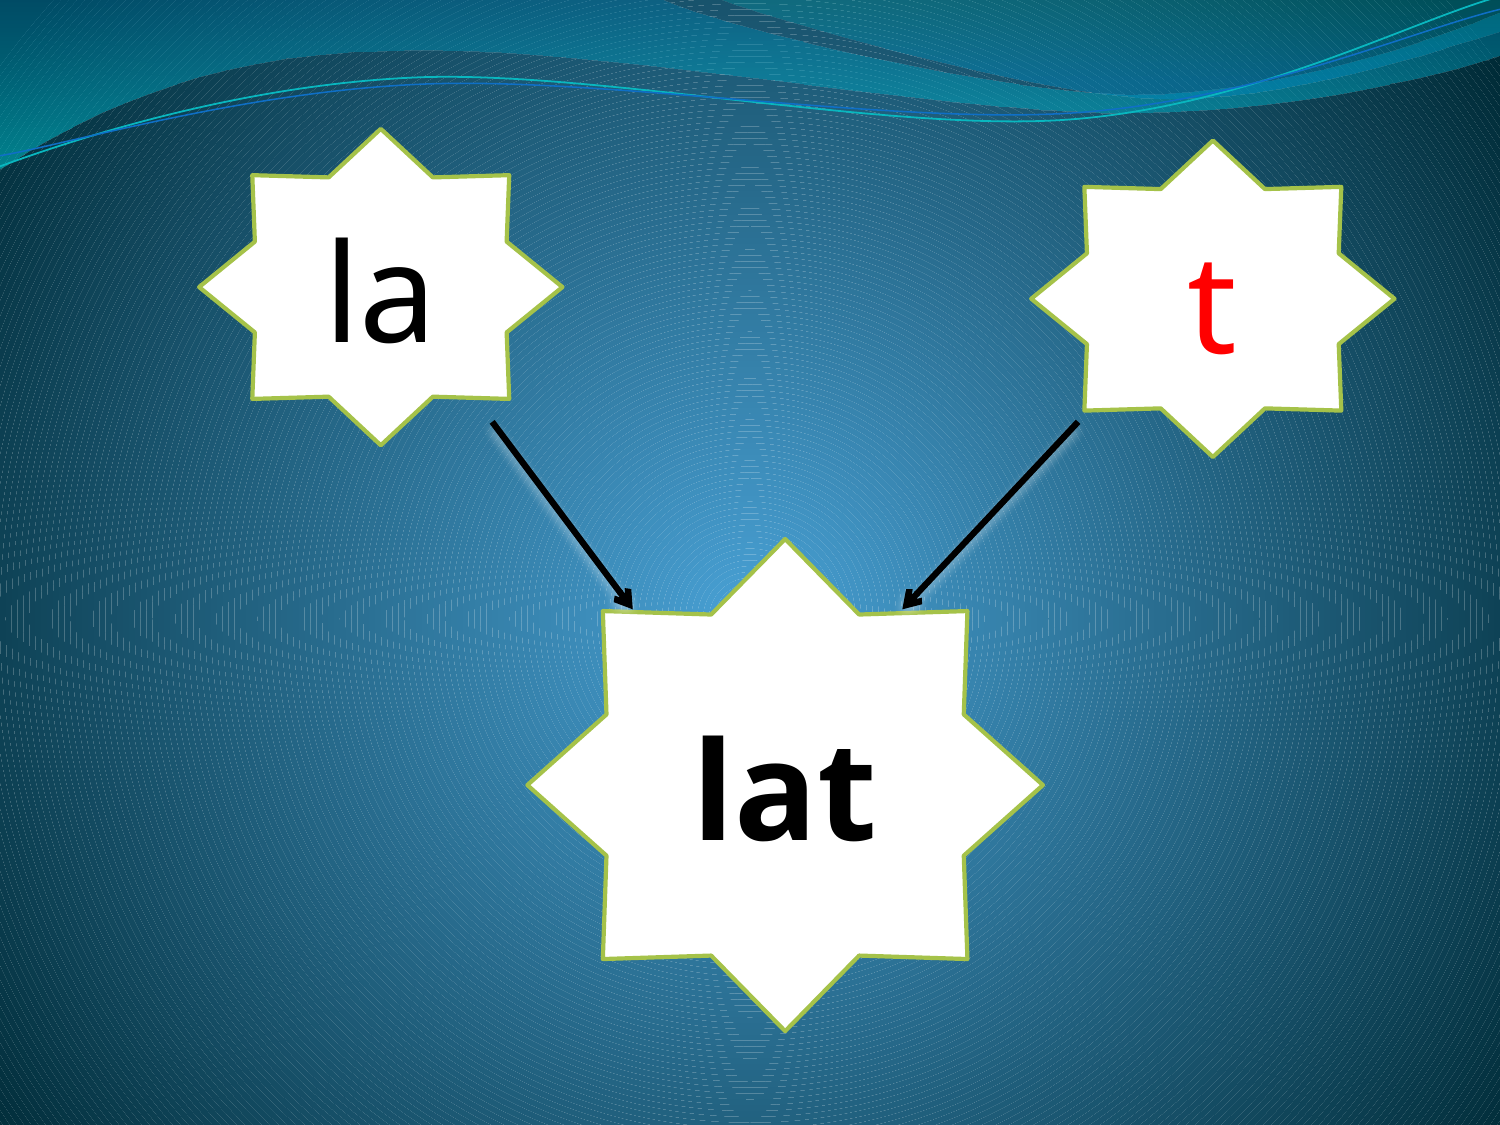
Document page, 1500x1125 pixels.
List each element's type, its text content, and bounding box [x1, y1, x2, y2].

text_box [896, 427, 1085, 604]
text_box t [1029, 139, 1397, 459]
text_box to [893, 611, 970, 618]
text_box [468, 445, 657, 587]
text_box lat [525, 536, 1046, 1034]
text_box to [610, 609, 636, 617]
text_box la [197, 127, 565, 447]
